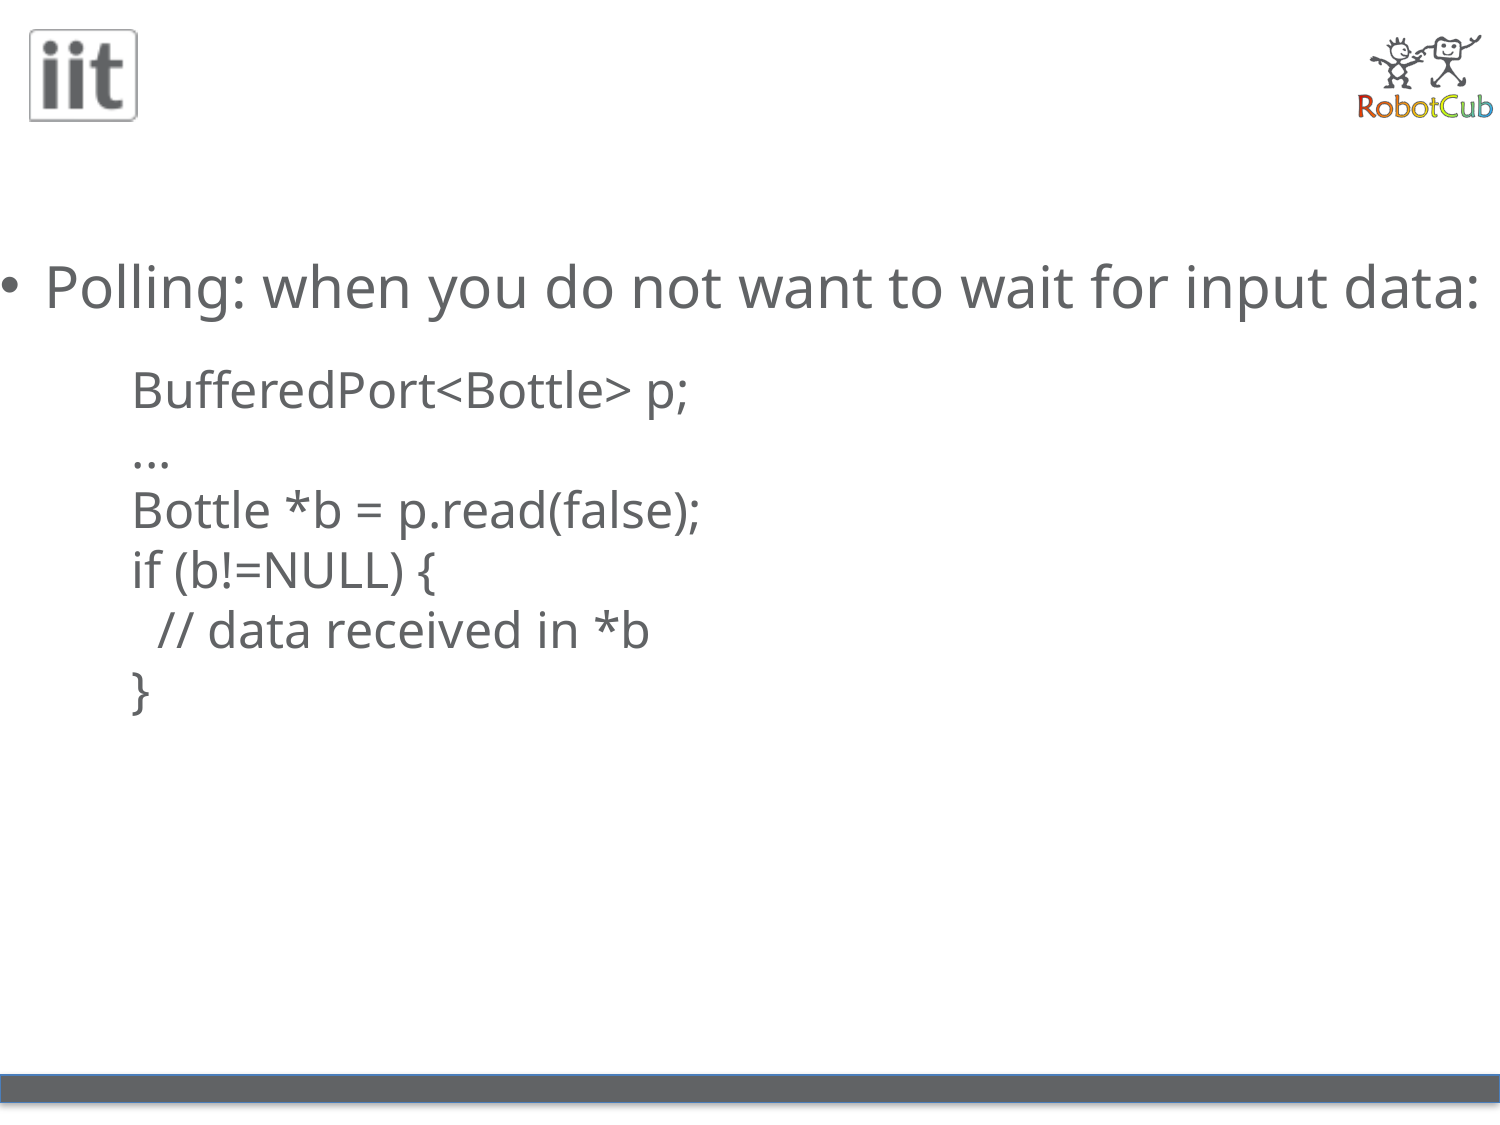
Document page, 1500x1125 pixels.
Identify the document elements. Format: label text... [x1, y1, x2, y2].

picture [29, 29, 138, 122]
text_box Polling: when you do not want to wait for input data: [0, 242, 1497, 327]
picture [1356, 29, 1494, 122]
text_box BufferedPort<Bottle> p; ... Bottle *b = p.read(false); if (b!=NULL) { // data received in *b } [117, 351, 868, 727]
